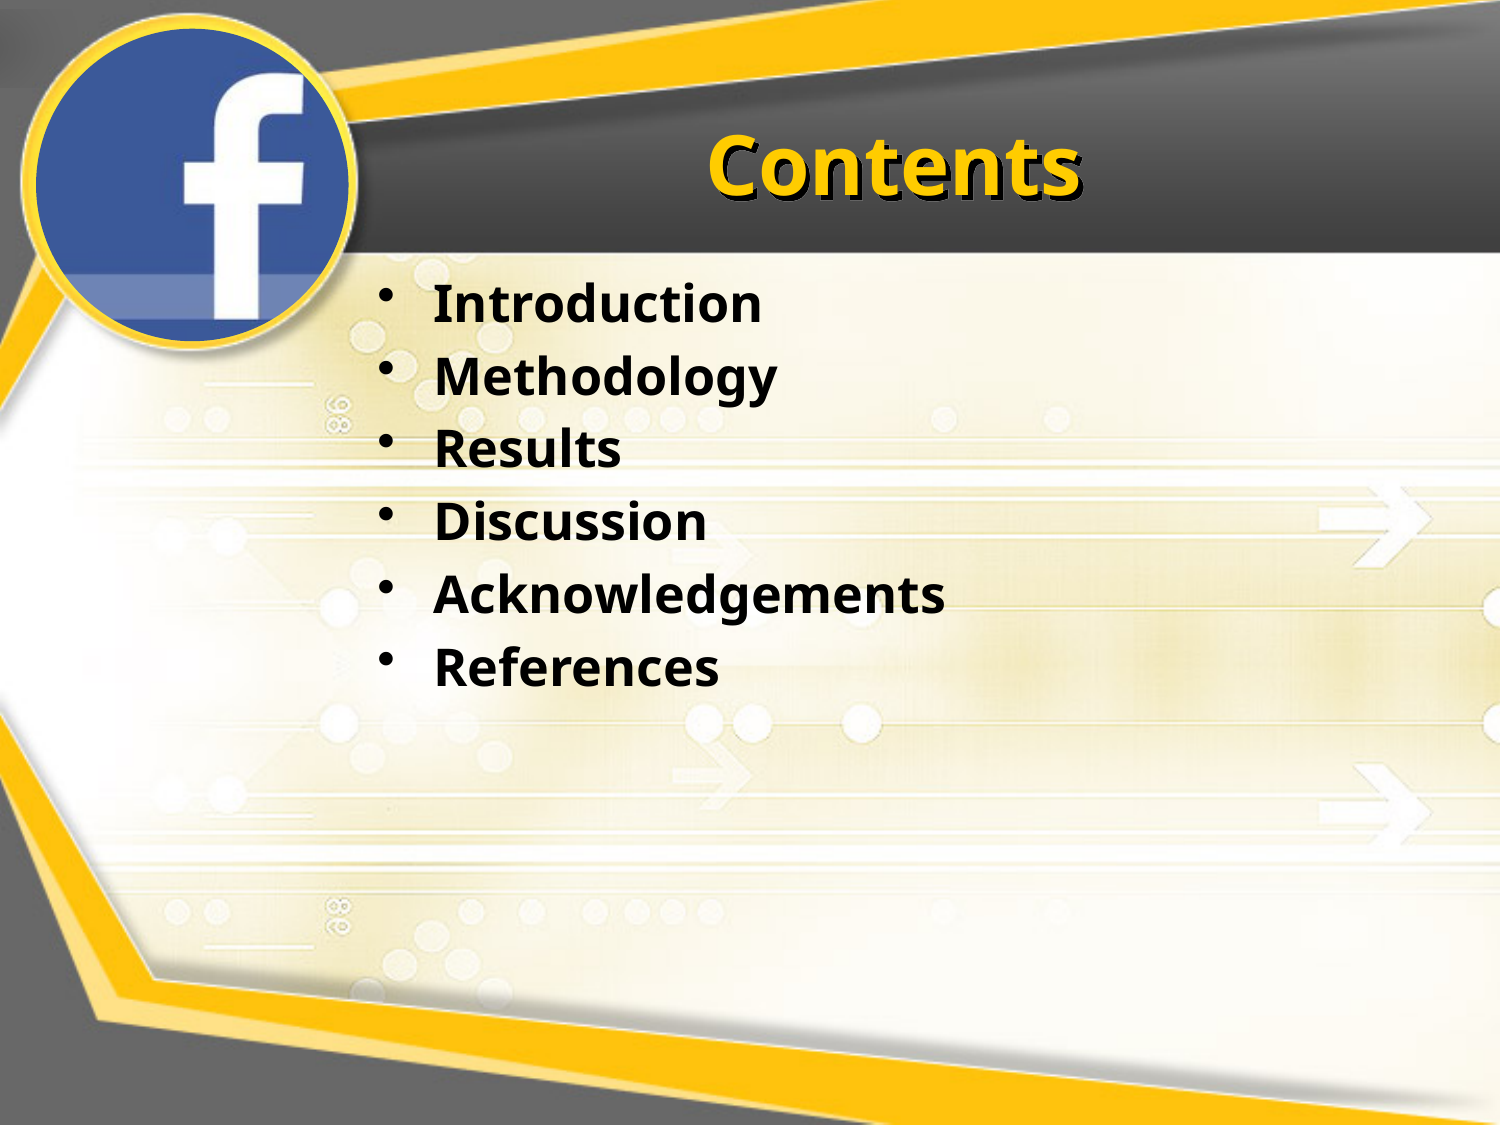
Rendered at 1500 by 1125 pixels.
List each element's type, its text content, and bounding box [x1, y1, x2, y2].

picture [0, 0, 1500, 1125]
title Contents [362, 89, 1426, 236]
list Introduction Methodology Results Discussion Acknowledgements References [362, 262, 1426, 1006]
